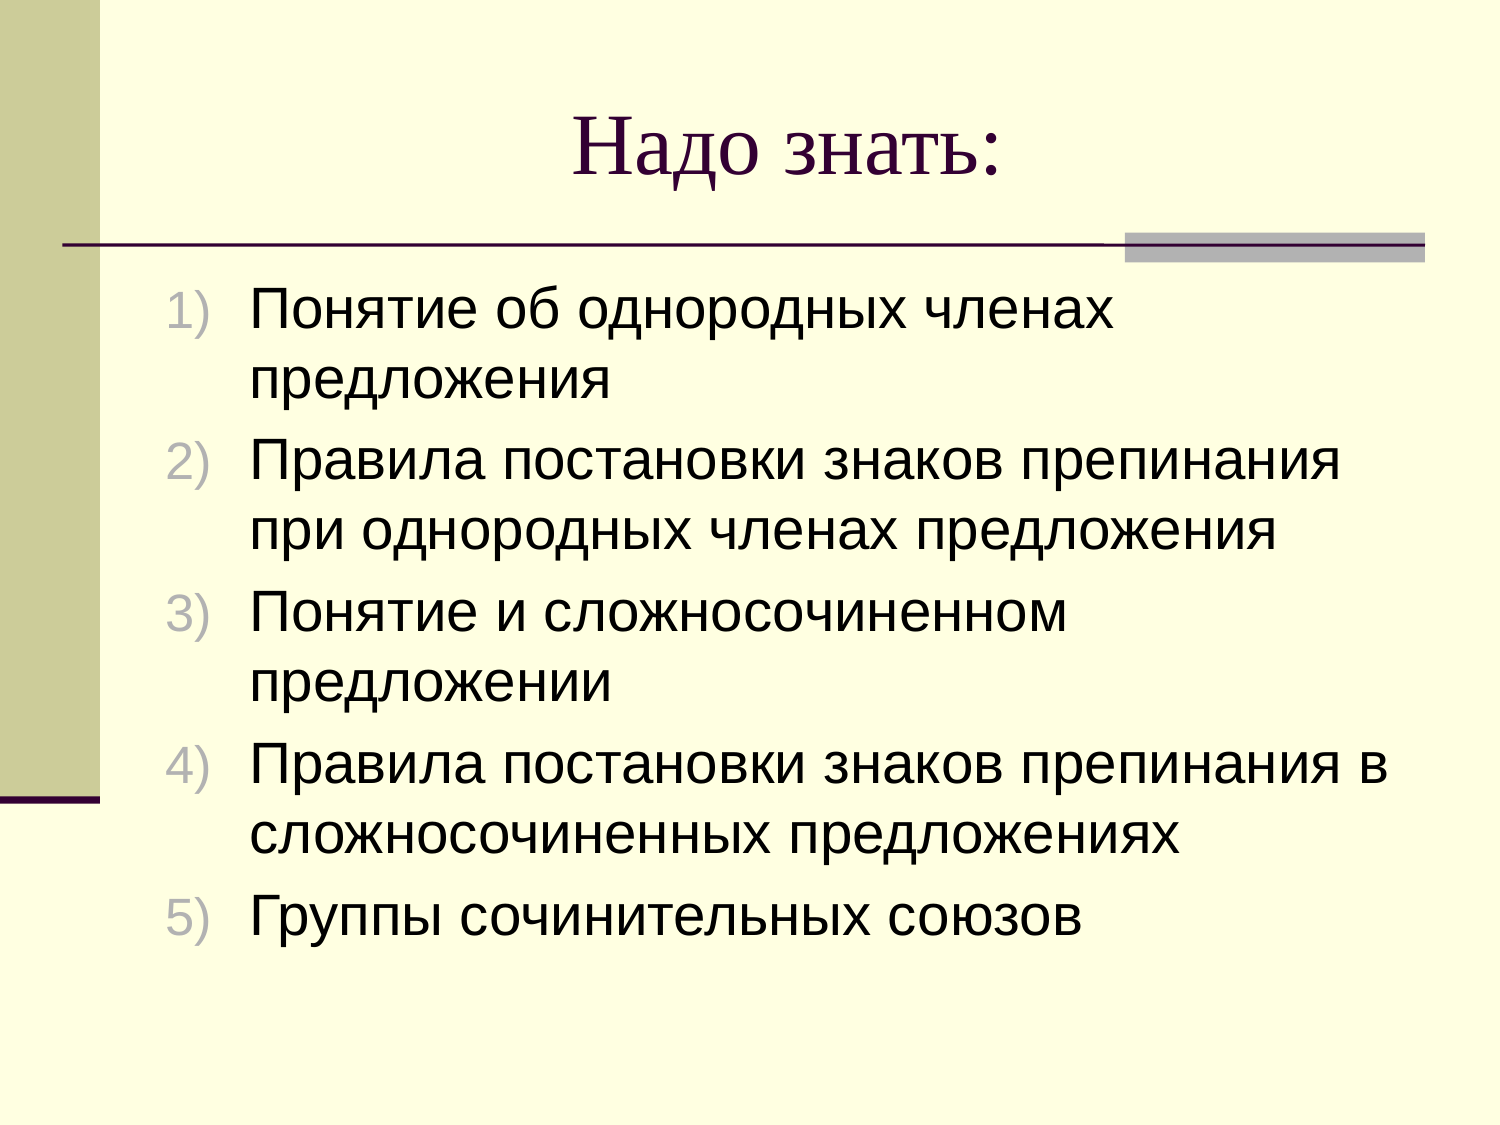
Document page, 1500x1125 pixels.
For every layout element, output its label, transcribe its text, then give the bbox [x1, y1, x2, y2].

title Надо знать: [149, 45, 1426, 234]
list Понятие об однородных членах предложения Правила постановки знаков препинания при однородных членах предложения Понятие и сложносочиненном предложении Правила постановки знаков препинания в сложносочиненных предложениях Группы сочинительных союзов [149, 262, 1426, 1006]
